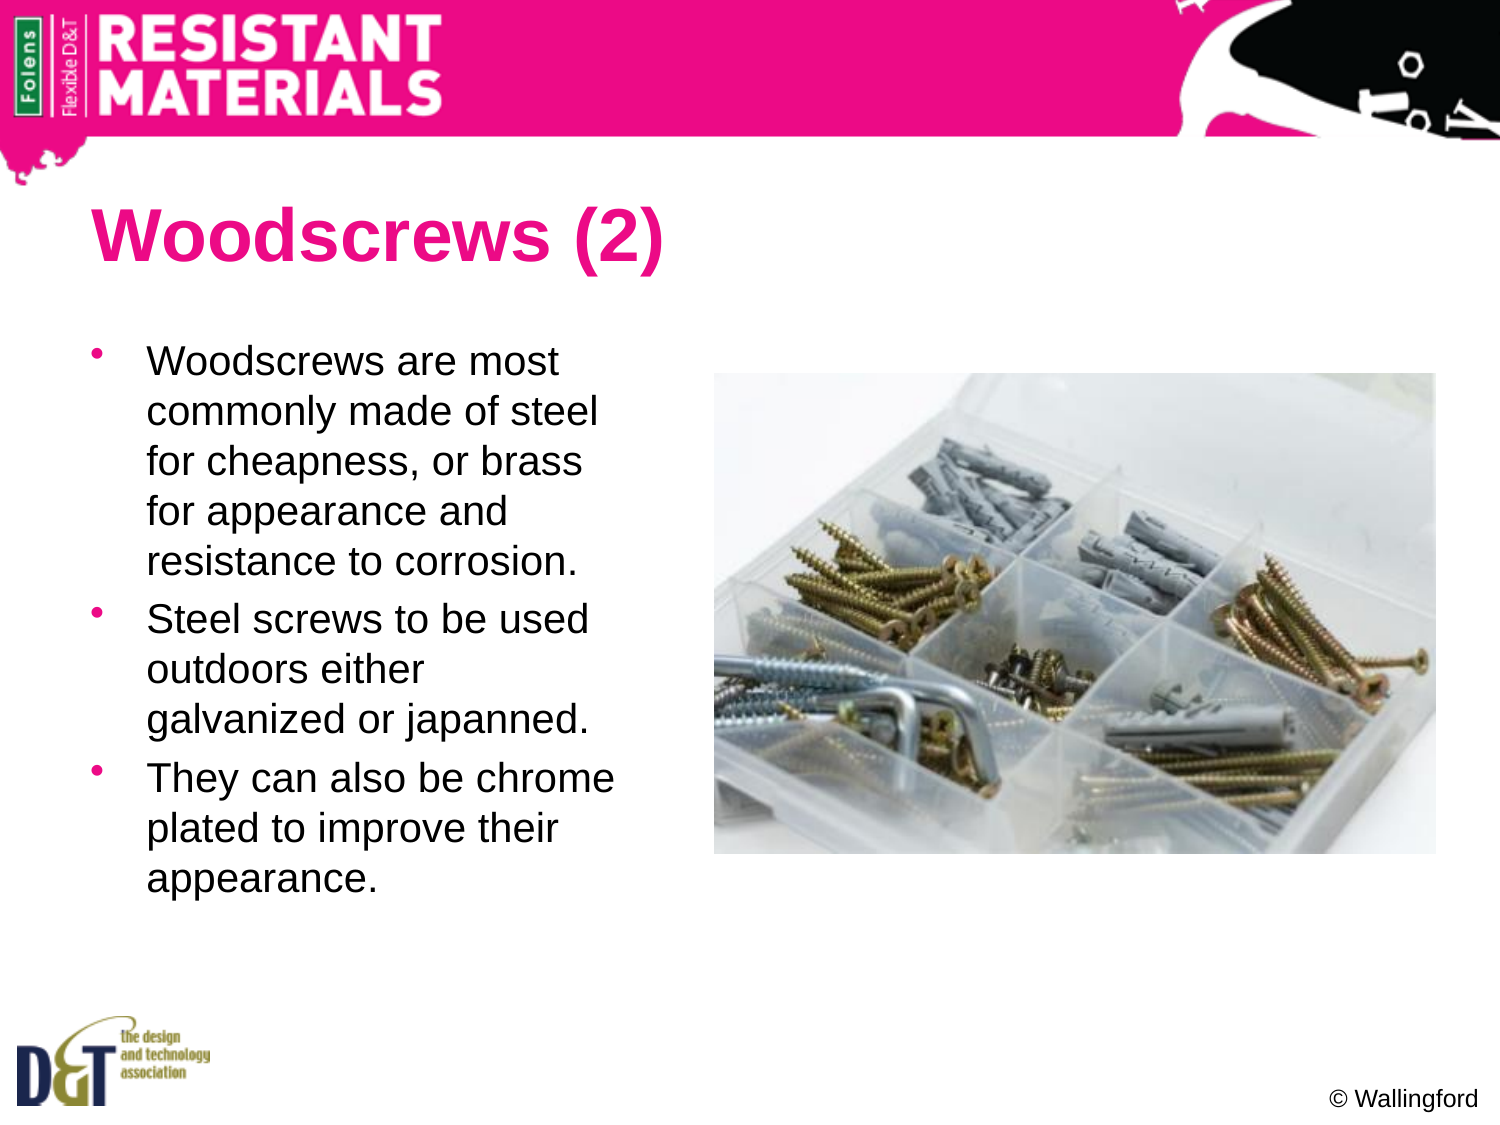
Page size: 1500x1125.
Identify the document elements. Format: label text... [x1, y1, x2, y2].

title Woodscrews (2) [76, 160, 1427, 301]
text_box © Wallingford [1257, 1074, 1495, 1125]
picture [0, 0, 1500, 1125]
list Woodscrews are most commonly made of steel for cheapness, or brass for appearance and resistance to corrosion. Steel screws to be used outdoors either galvanized or japanned. They can also be chrome plated to improve their appearance. [75, 326, 632, 1005]
